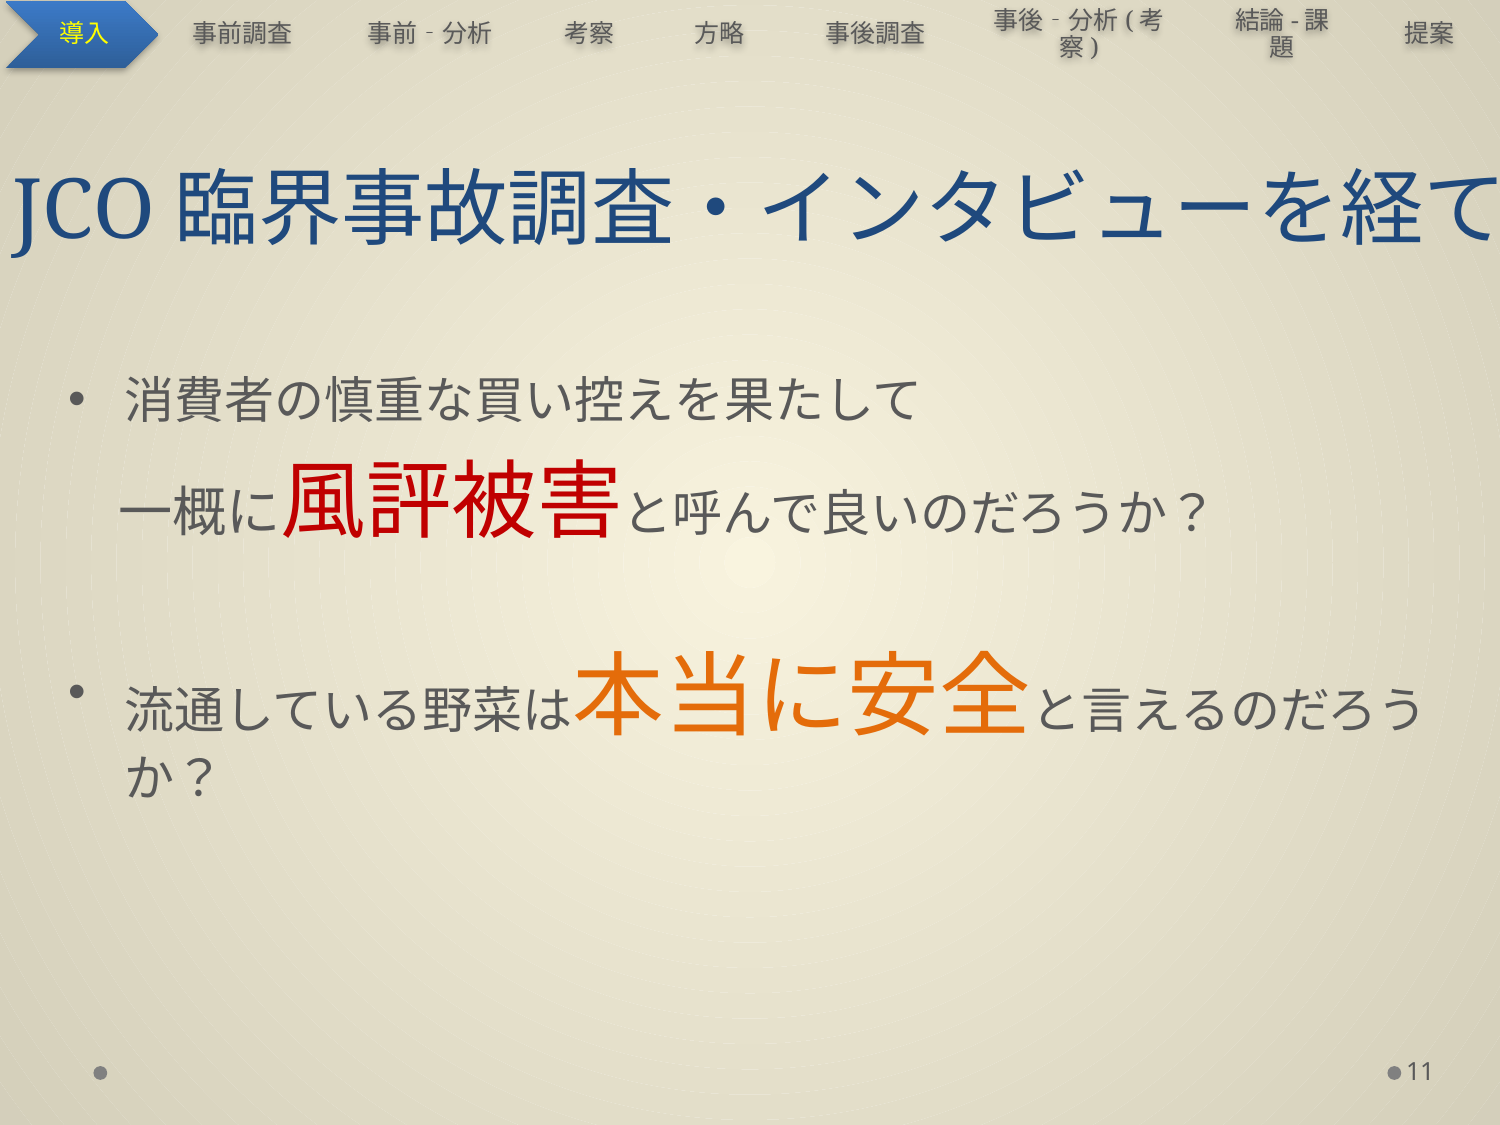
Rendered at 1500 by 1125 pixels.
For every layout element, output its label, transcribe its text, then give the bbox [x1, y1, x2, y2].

slide_number 11 [1401, 1042, 1494, 1103]
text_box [5, 0, 1500, 69]
list 消費者の慎重な買い控えを果たして 一概に風評被害と呼んで良いのだろうか？ 流通している野菜は本当に安全と言えるのだろうか？ [52, 290, 1471, 1036]
title JCO臨界事故調査・インタビューを経て [0, 70, 1500, 263]
